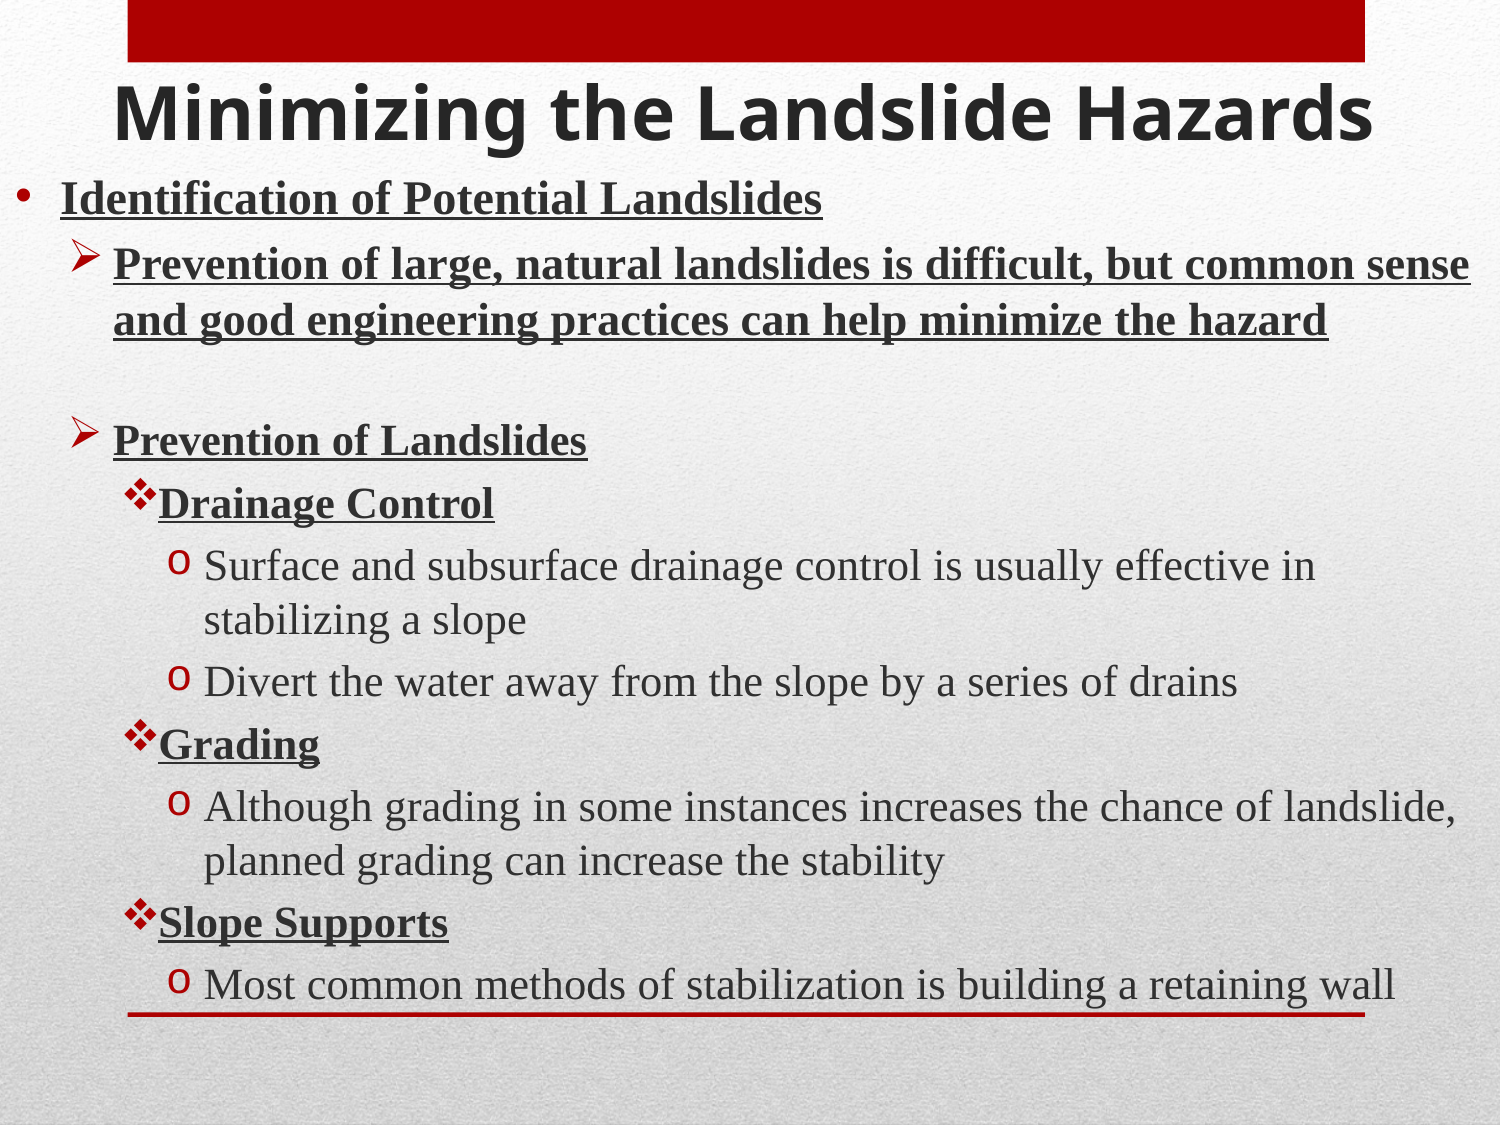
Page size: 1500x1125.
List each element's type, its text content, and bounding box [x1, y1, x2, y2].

title Minimizing the Landslide Hazards [62, 37, 1425, 149]
list Identification of Potential Landslides Prevention of large, natural landslides is difficult, but common sense and good engineering practices can help minimize the hazard Prevention of Landslides Drainage Control Surface and subsurface drainage control is usually effective in stabilizing a slope Divert the water away from the slope by a series of drains Grading Although grading in some instances increases the chance of landslide, planned grading can increase the stability Slope Supports Most common methods of stabilization is building a retaining wall [0, 149, 1500, 1025]
